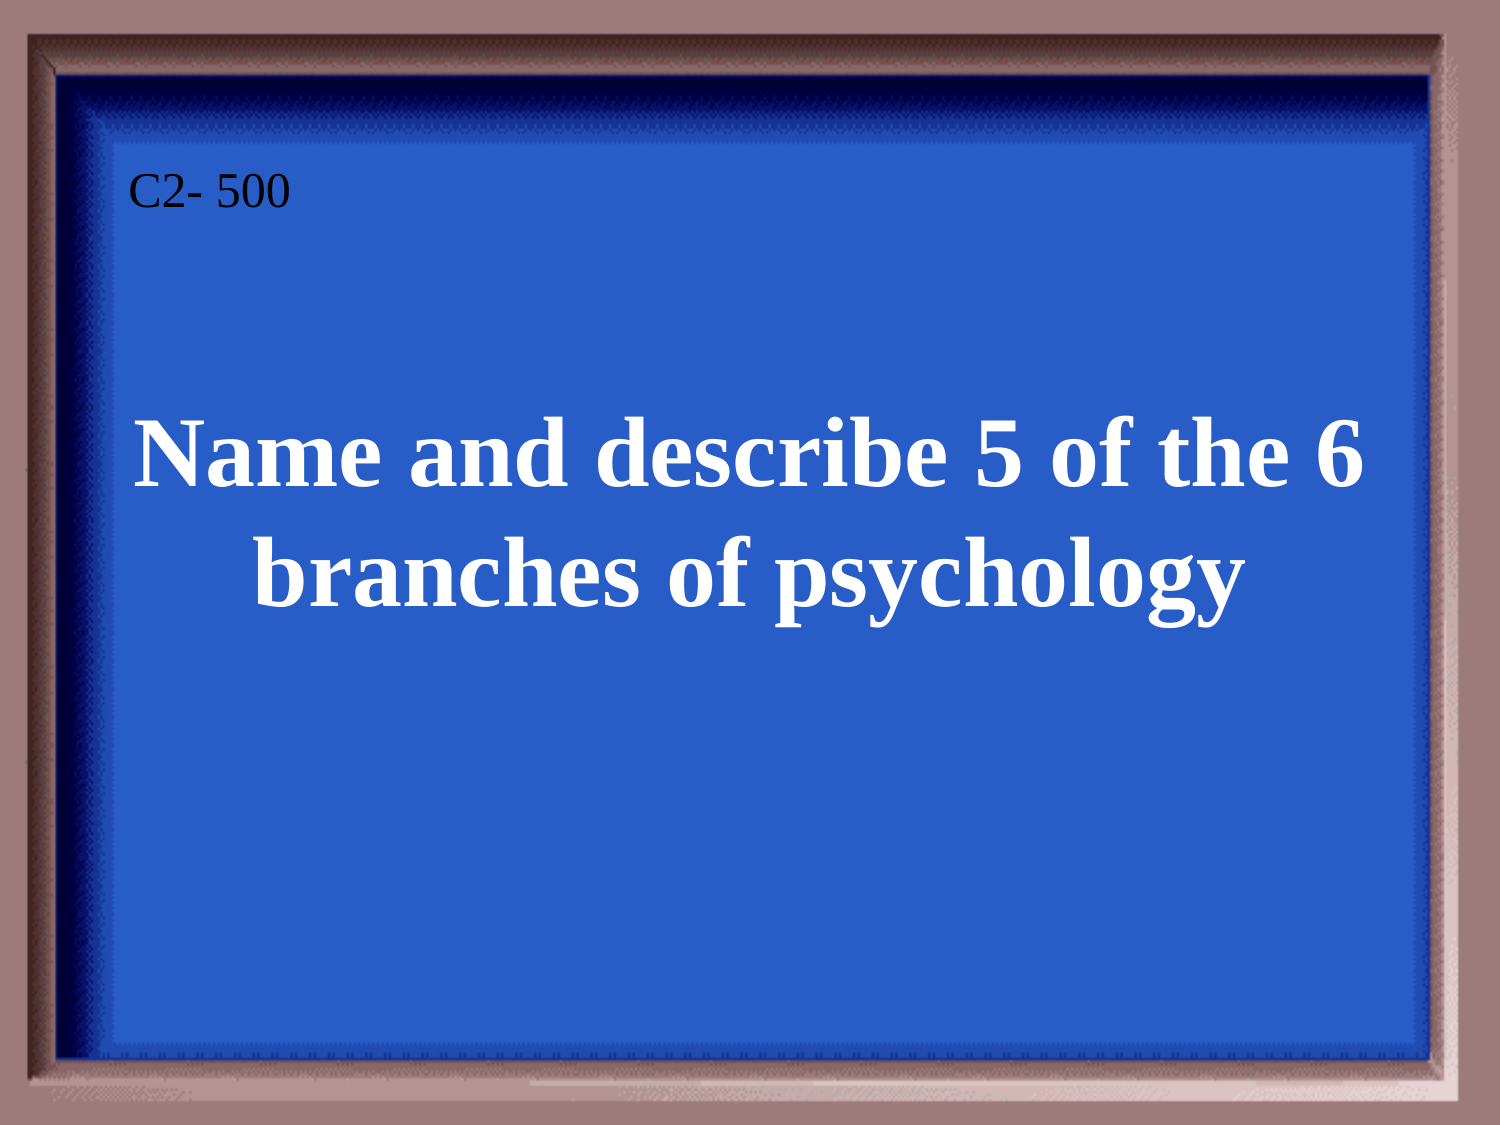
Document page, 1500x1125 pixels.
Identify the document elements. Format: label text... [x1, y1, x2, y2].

text_box C2- 500 [113, 149, 306, 225]
title Name and describe 5 of the 6 branches of psychology [112, 412, 1388, 600]
picture [0, 0, 1500, 1125]
